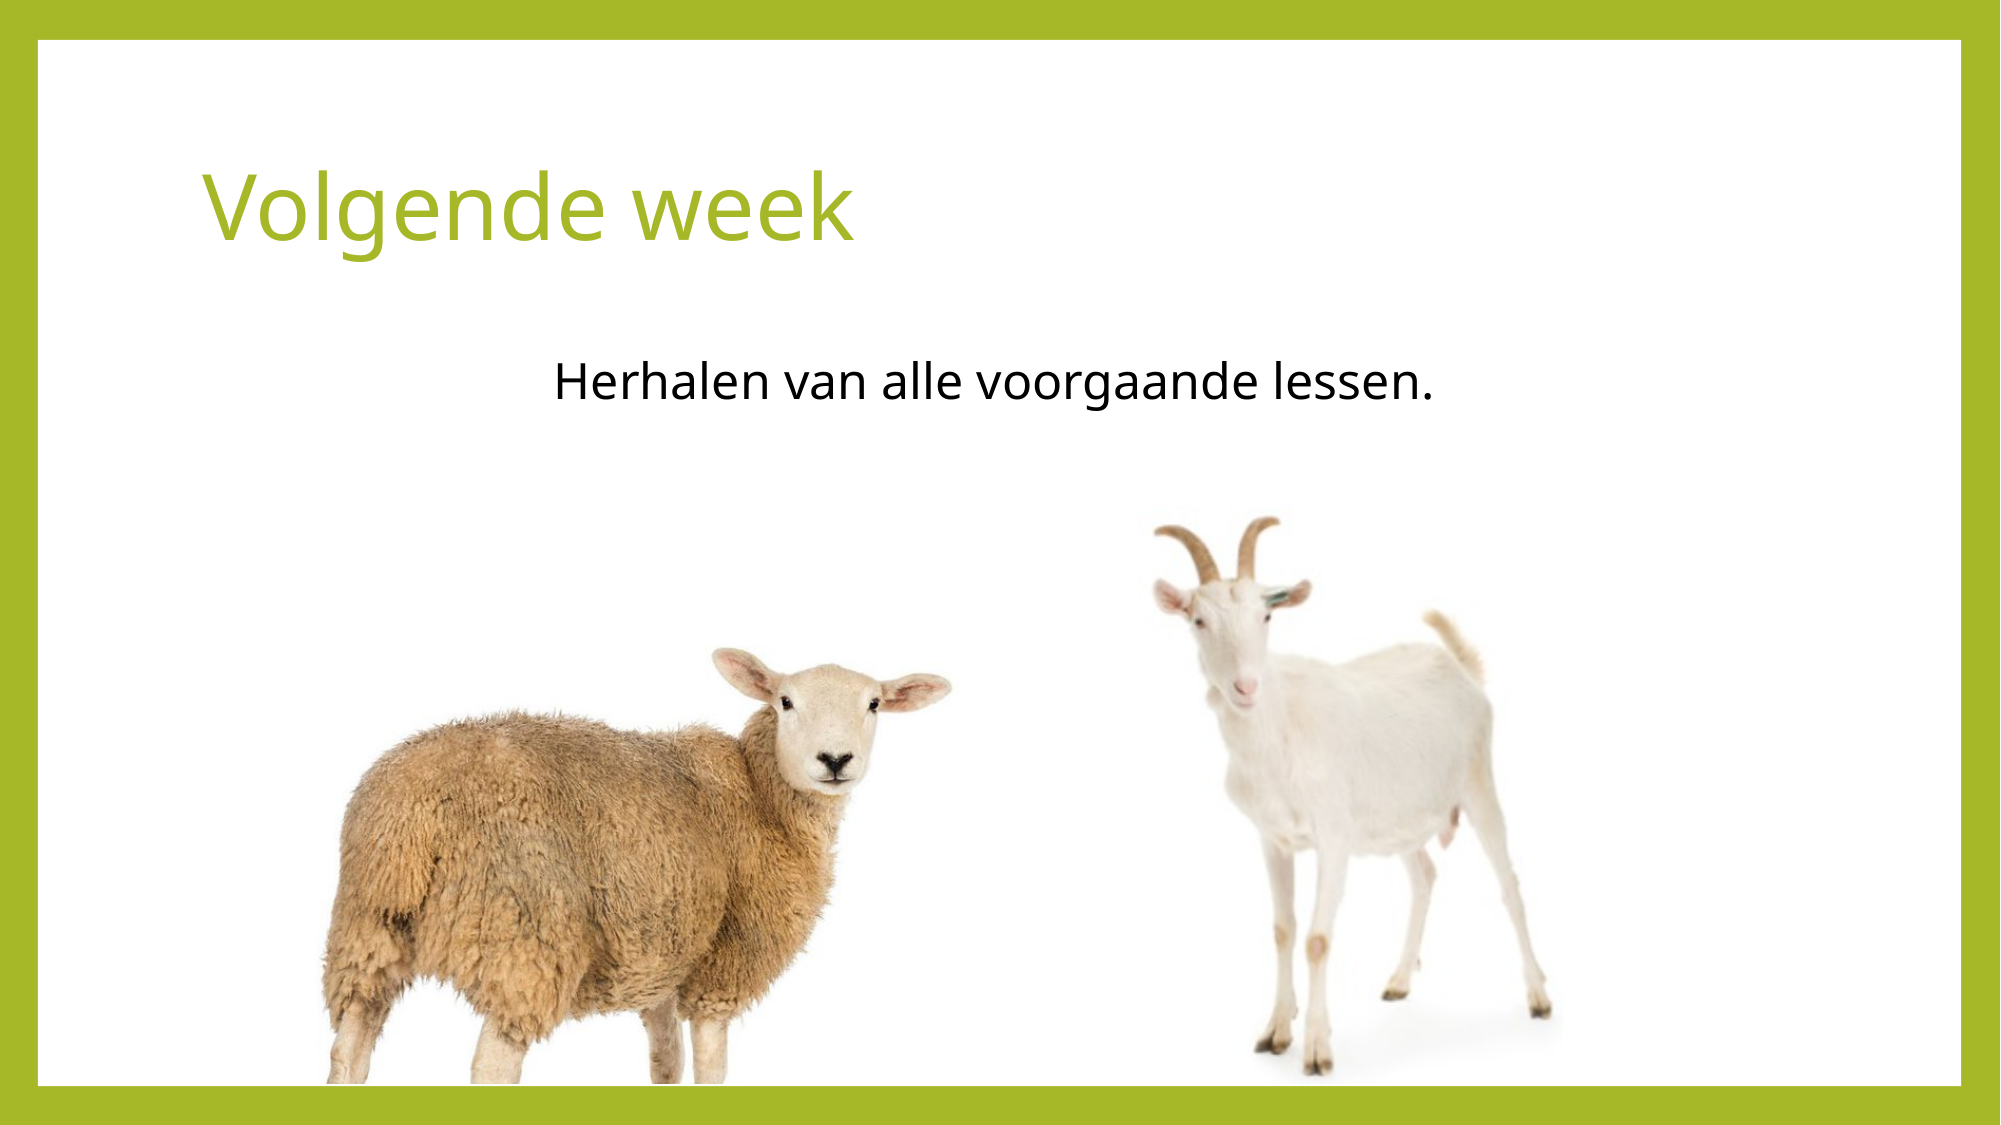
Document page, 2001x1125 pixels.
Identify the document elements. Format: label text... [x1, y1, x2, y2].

list Herhalen van alle voorgaande lessen. [187, 337, 1808, 1000]
picture [1138, 506, 1563, 1085]
picture [233, 629, 1038, 1085]
title Volgende week [187, 99, 1808, 323]
